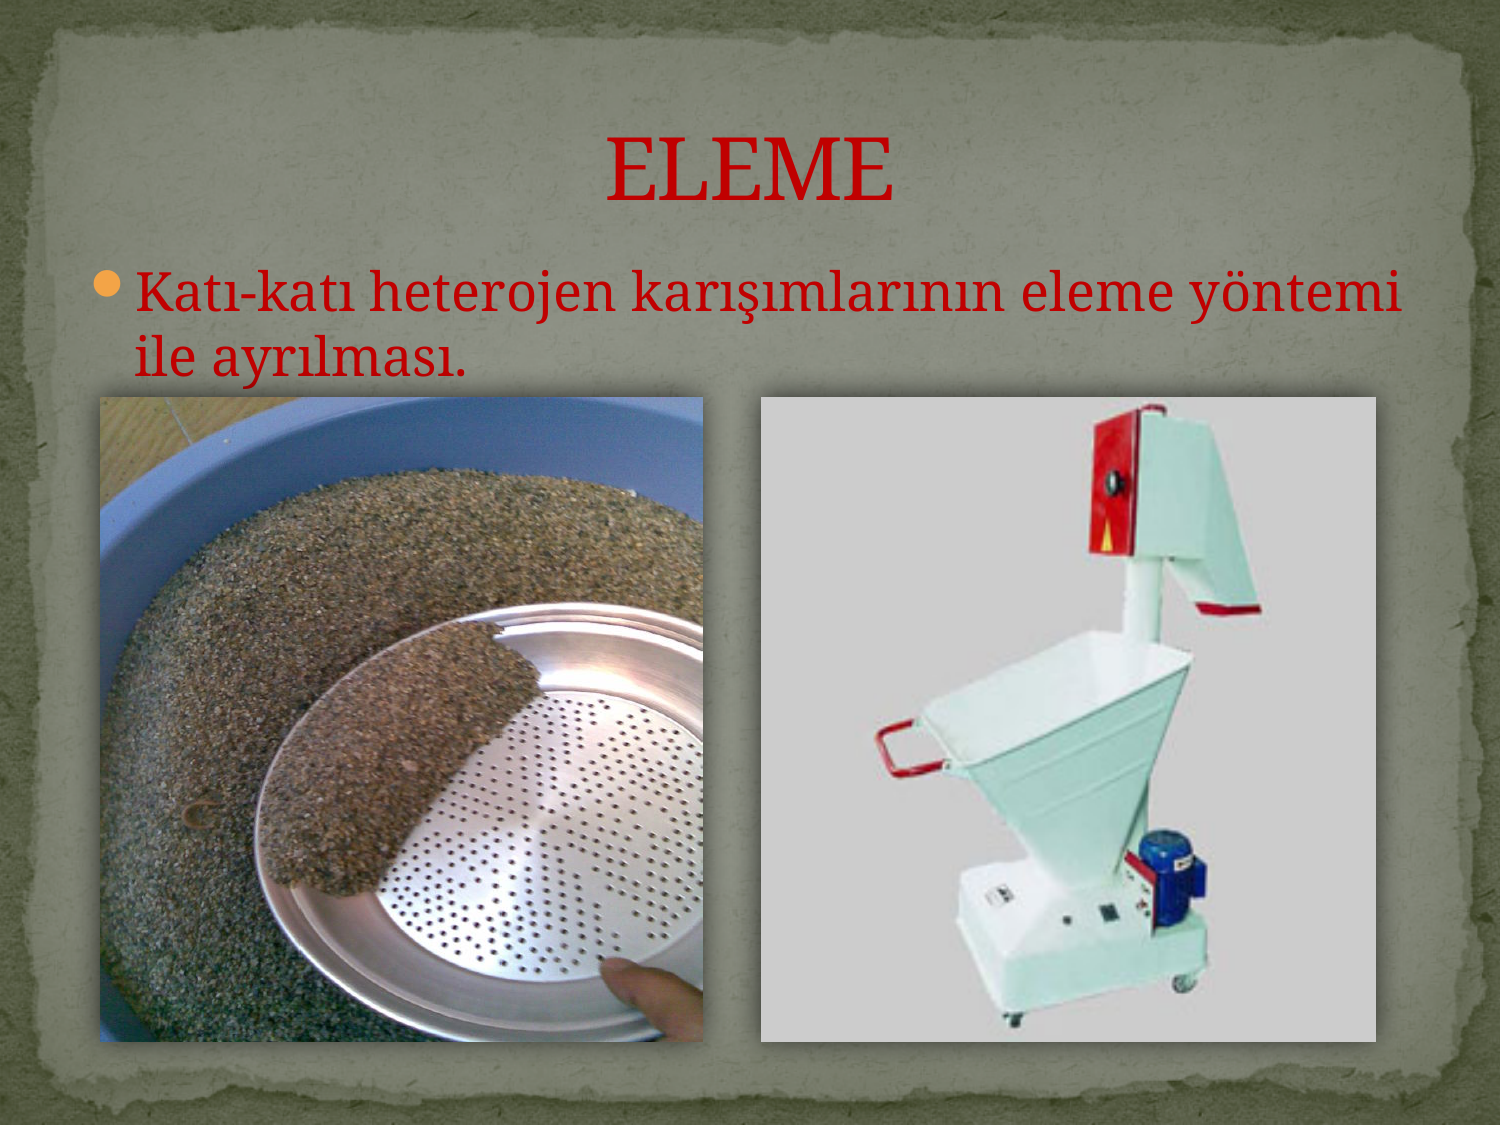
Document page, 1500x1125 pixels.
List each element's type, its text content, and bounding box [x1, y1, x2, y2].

title ELEME [74, 24, 1425, 225]
picture [100, 397, 703, 1042]
picture [761, 397, 1377, 1042]
list Katı-katı heterojen karışımlarının eleme yöntemi ile ayrılması. [75, 249, 1425, 563]
